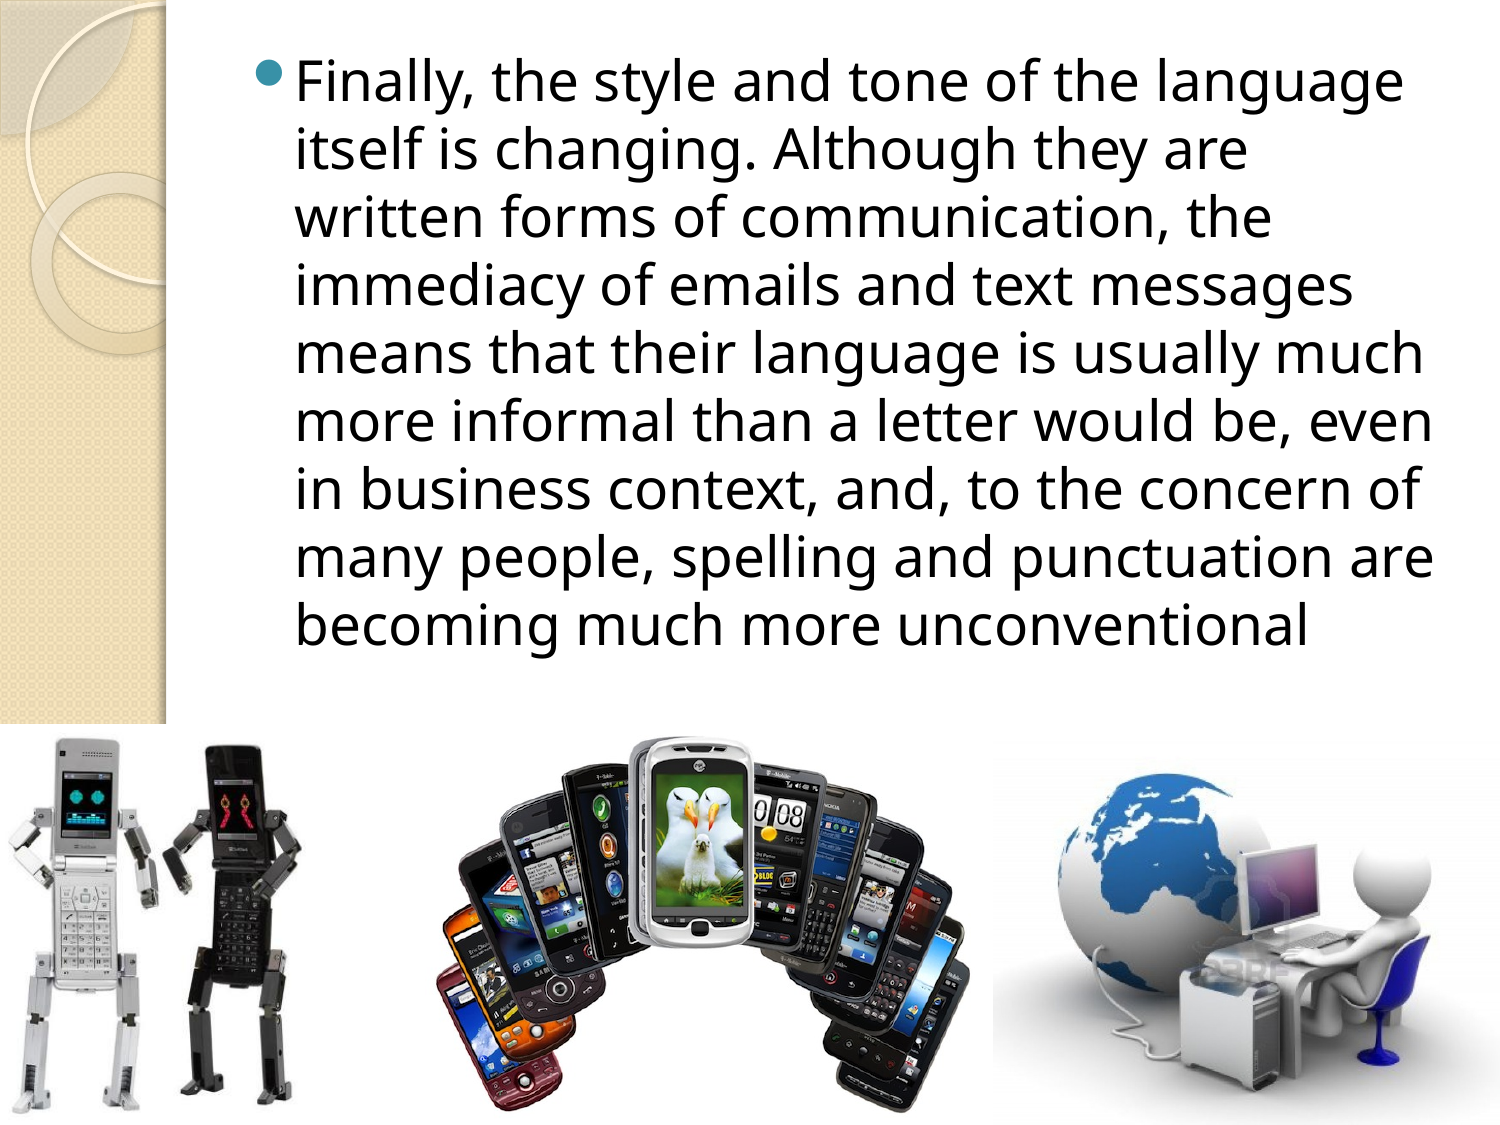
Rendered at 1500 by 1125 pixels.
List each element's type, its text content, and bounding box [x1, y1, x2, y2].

picture [424, 735, 976, 1125]
list Finally, the style and tone of the language itself is changing. Although they are written forms of communication, the immediacy of emails and text messages means that their language is usually much more informal than a letter would be, even in business context, and, to the concern of many people, spelling and punctuation are becoming much more unconventional [225, 37, 1455, 825]
picture [0, 724, 312, 1125]
picture [993, 737, 1500, 1125]
